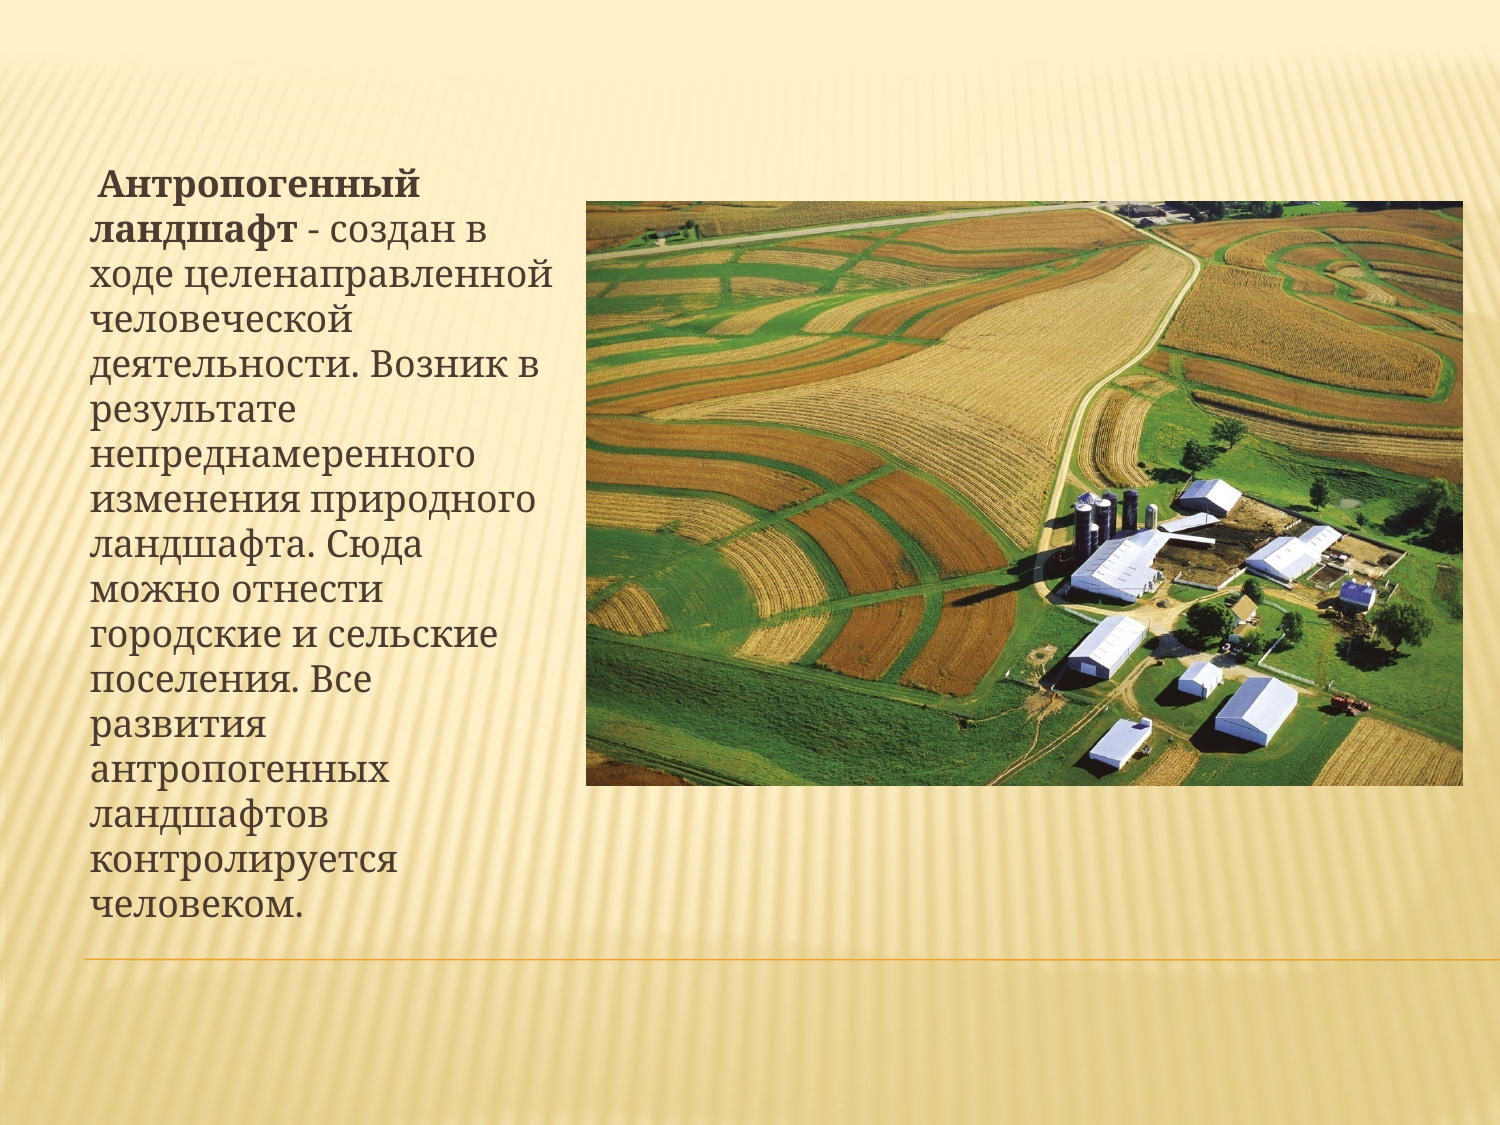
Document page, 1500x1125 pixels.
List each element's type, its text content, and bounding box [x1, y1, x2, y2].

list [586, 201, 1463, 786]
list Антропогенный ландшафт - создан в ходе целенаправленной человеческой деятельности. Возник в результате непреднамеренного изменения природного ландшафта. Сюда можно отнести городские и сельские поселения. Все развития антропогенных ландшафтов контролируется человеком. [75, 152, 569, 888]
